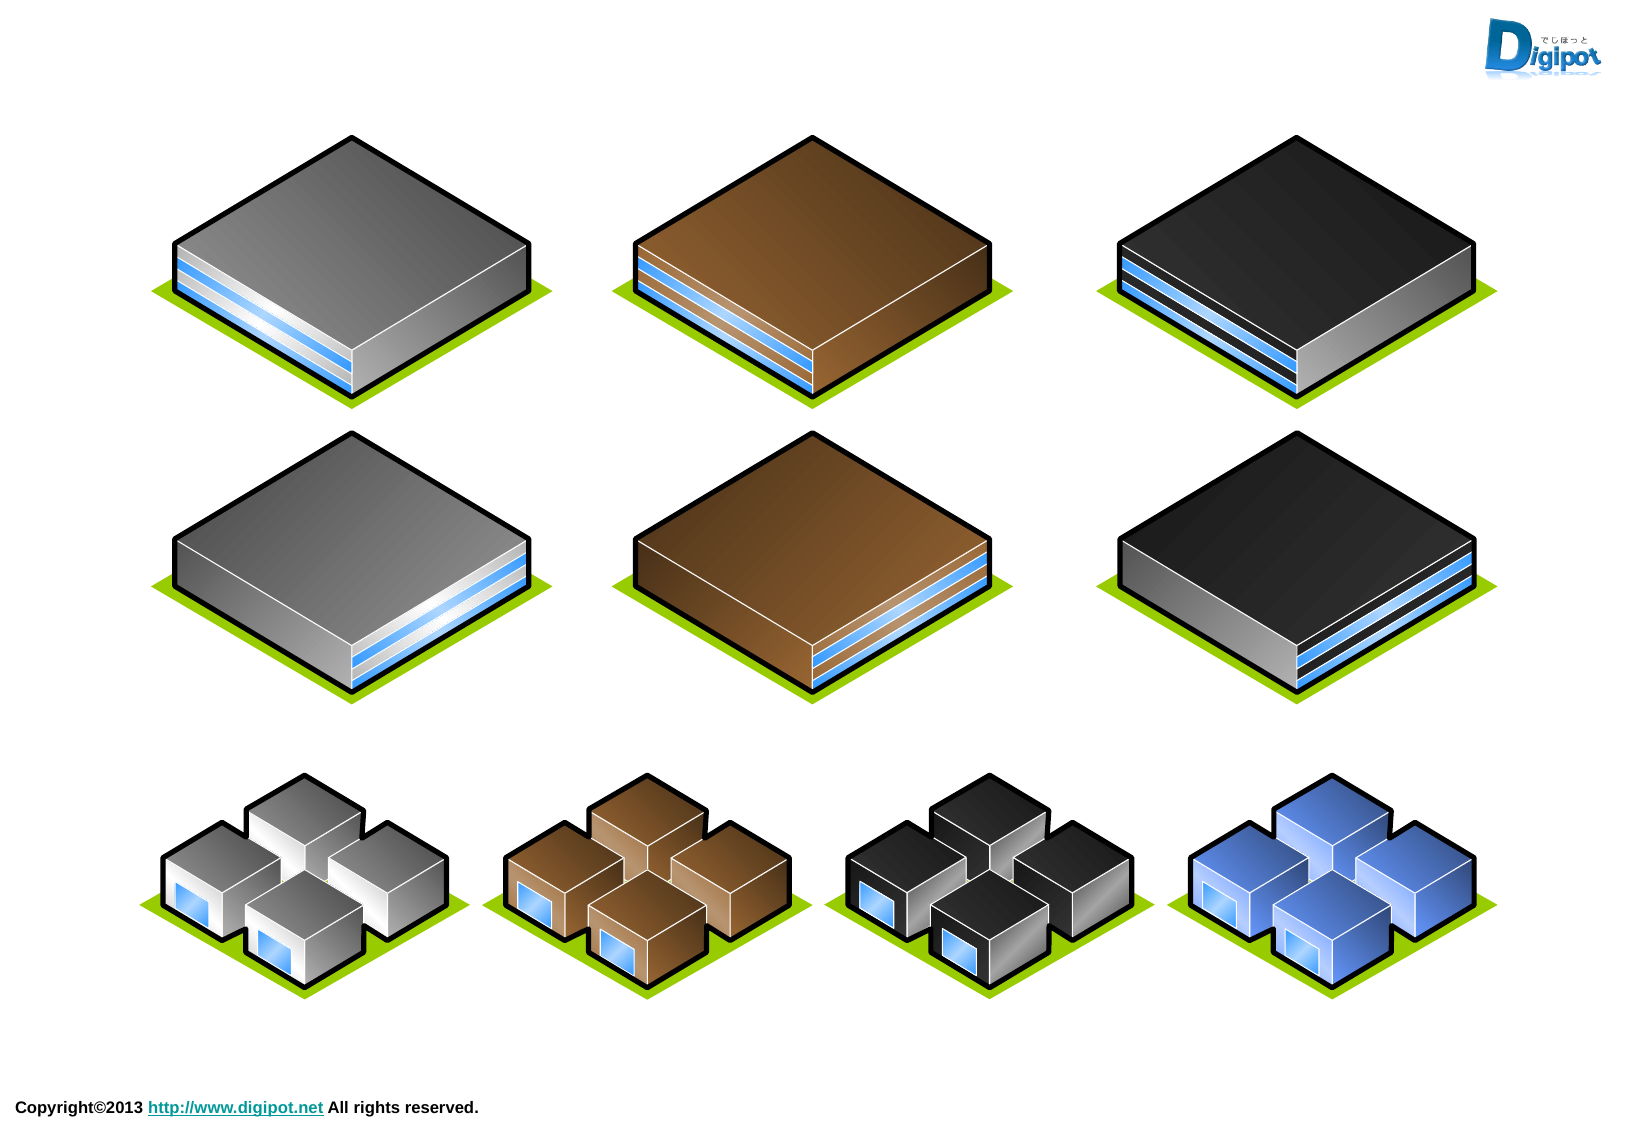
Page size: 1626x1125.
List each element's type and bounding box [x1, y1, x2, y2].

text_box [150, 136, 554, 410]
text_box [150, 432, 554, 705]
text_box [138, 774, 471, 1000]
text_box [1166, 774, 1499, 1000]
text_box [481, 774, 814, 1001]
text_box [823, 774, 1156, 1000]
text_box [611, 432, 1014, 705]
picture [1485, 18, 1602, 82]
text_box [611, 136, 1014, 410]
text_box [1095, 432, 1499, 705]
text_box [1095, 136, 1499, 410]
